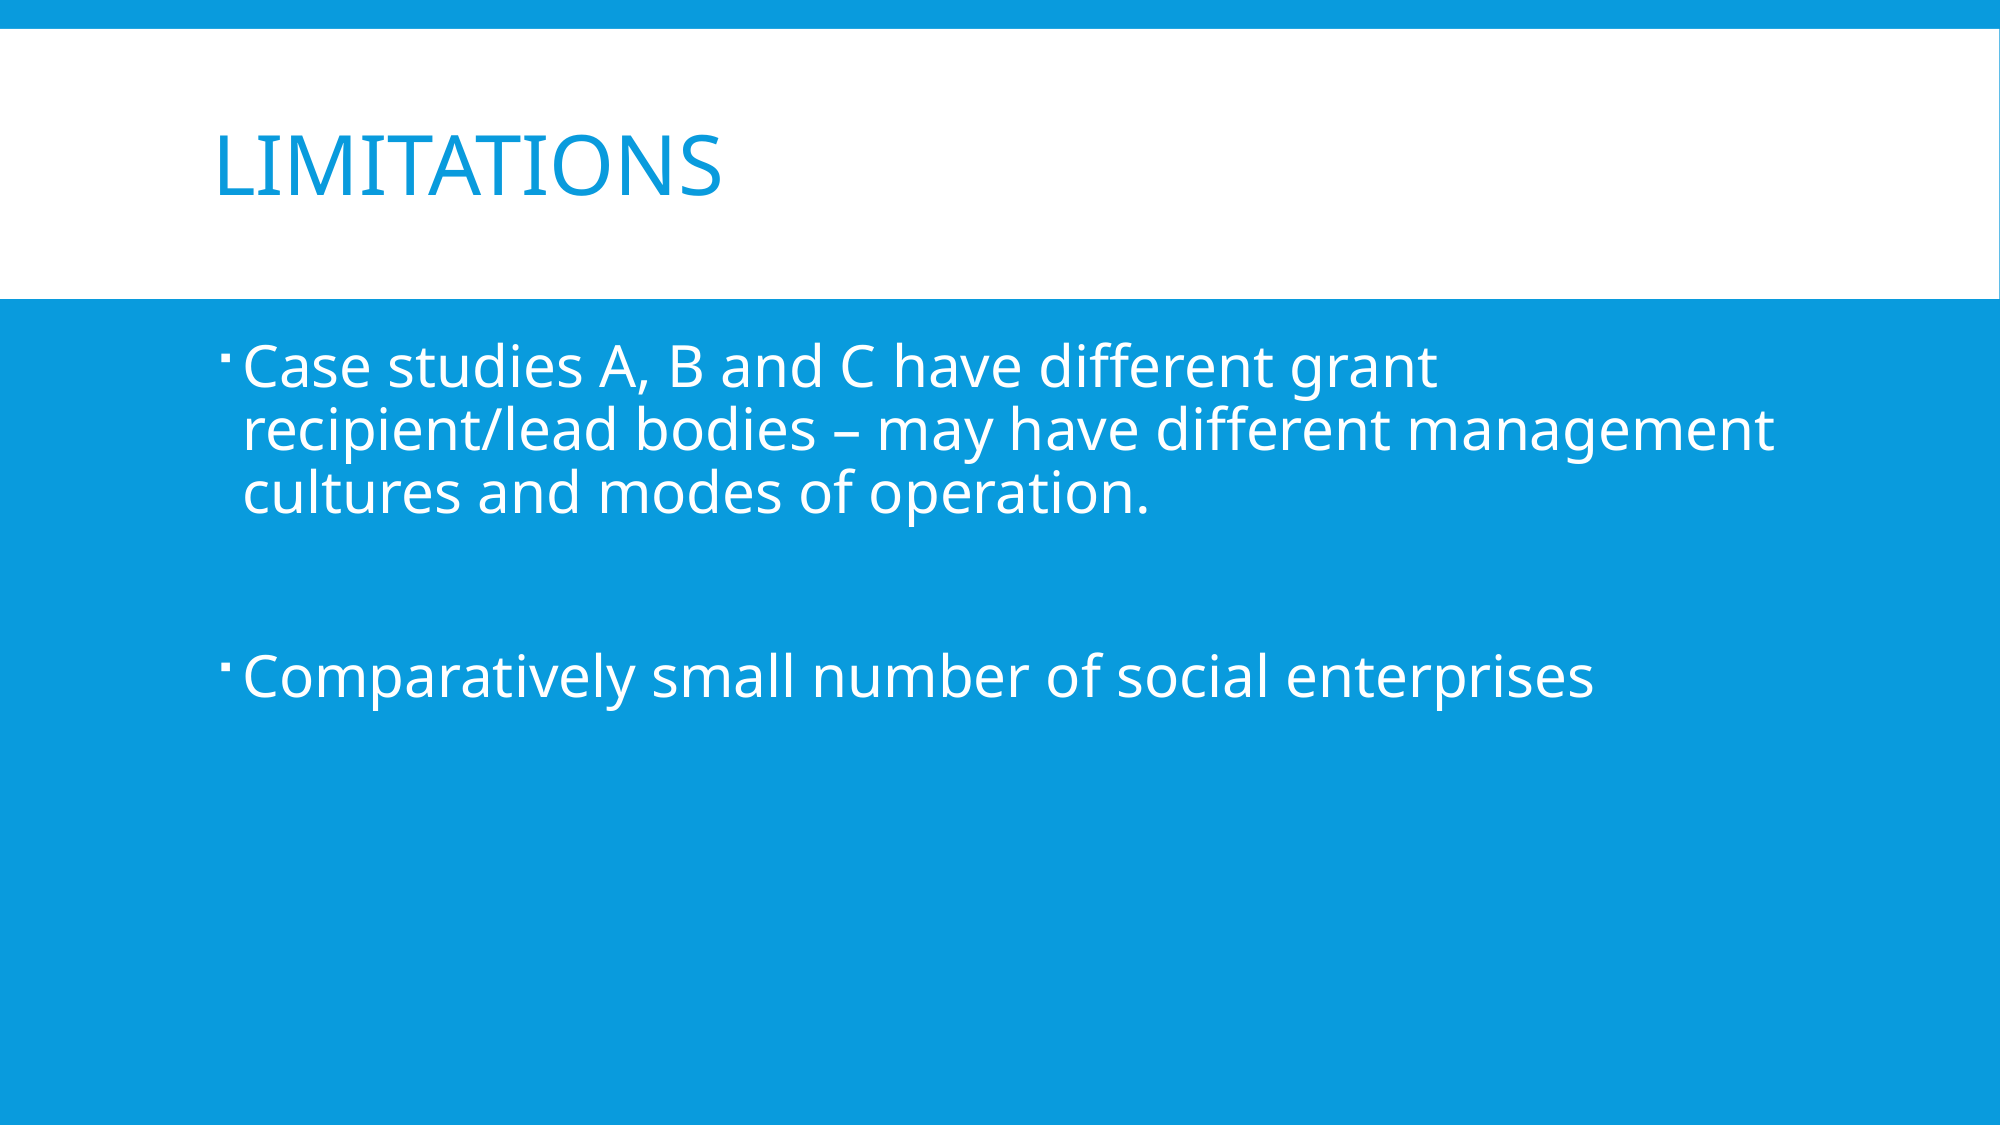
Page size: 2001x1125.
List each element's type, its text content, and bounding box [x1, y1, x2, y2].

title Limitations [197, 46, 1803, 295]
list Case studies A, B and C have different grant recipient/lead bodies – may have different management cultures and modes of operation. Comparatively small number of social enterprises [197, 329, 1803, 1020]
